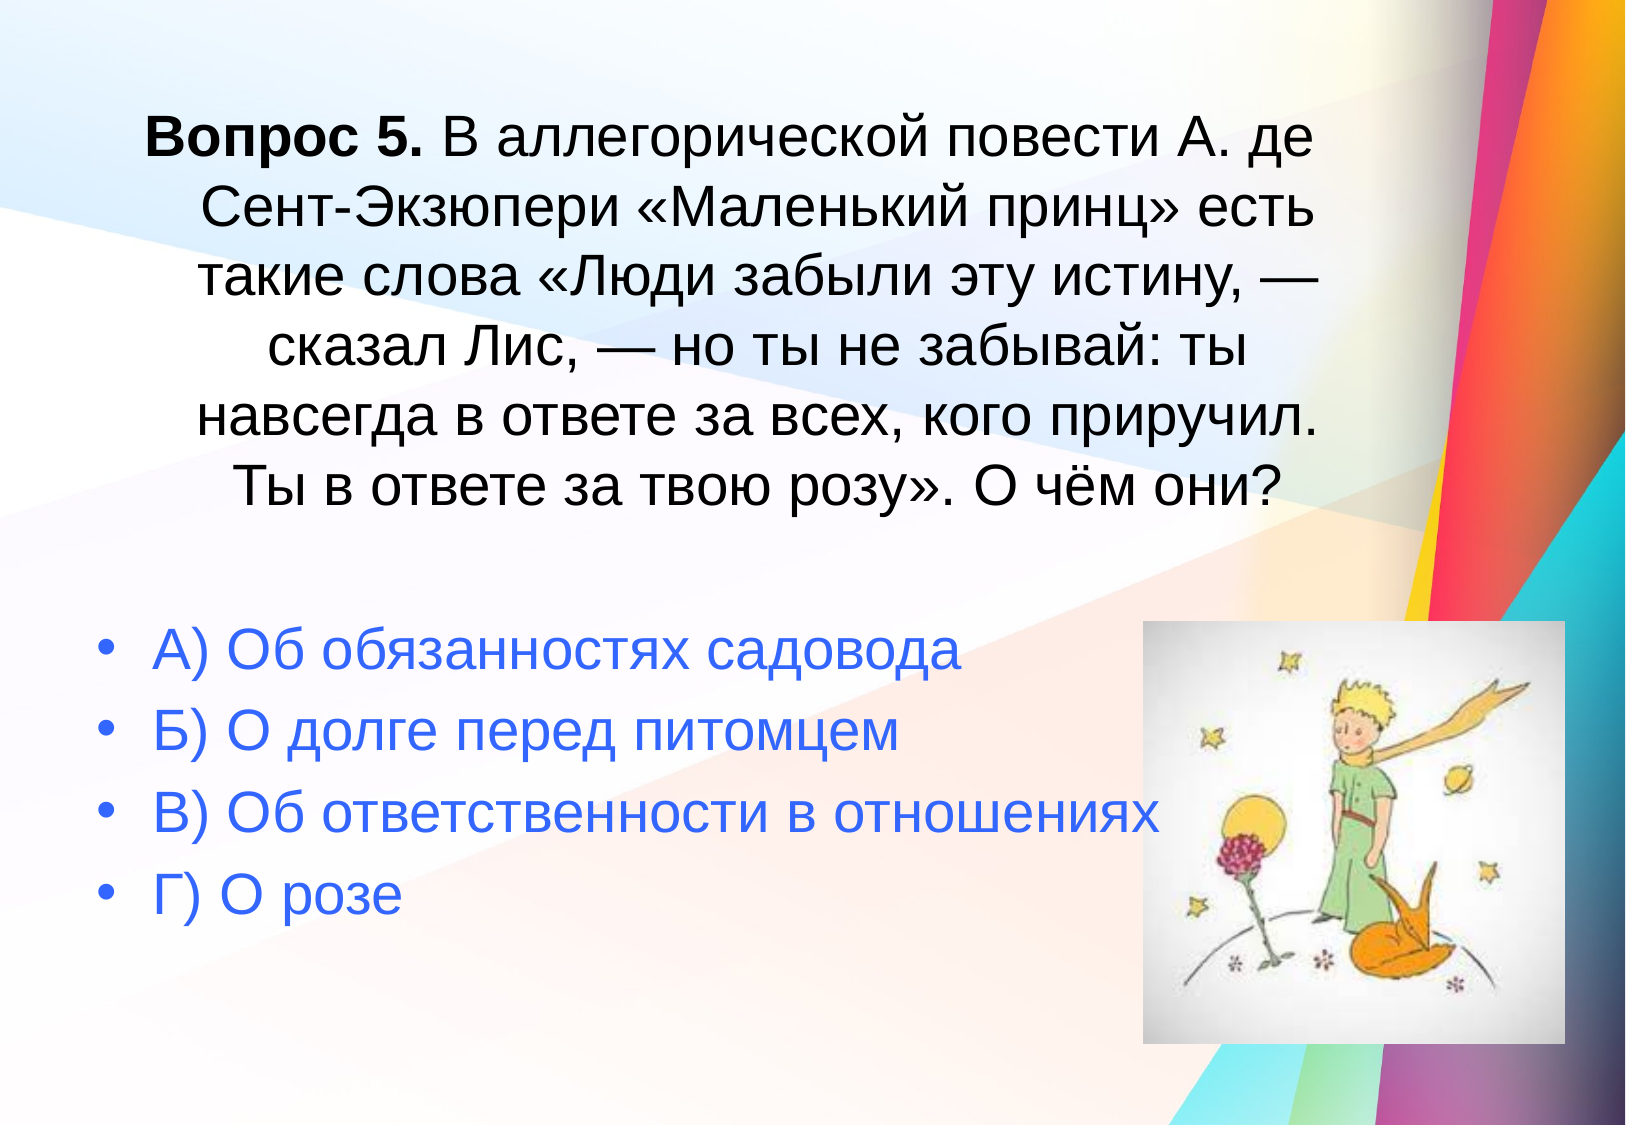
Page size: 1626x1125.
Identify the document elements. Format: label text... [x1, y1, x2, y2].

picture [0, 0, 1626, 1125]
list Вопрос 5. В аллегорической повести А. де Сент-Экзюпери «Маленький принц» есть такие слова «Люди забыли эту истину, — сказал Лис, — но ты не забывай: ты навсегда в ответе за всех, кого приручил. Ты в ответе за твою розу». О чём они? А) Об обязанностях садовода Б) О долге перед питомцем В) Об ответственности в отношениях Г) О розе [81, 90, 1380, 1005]
